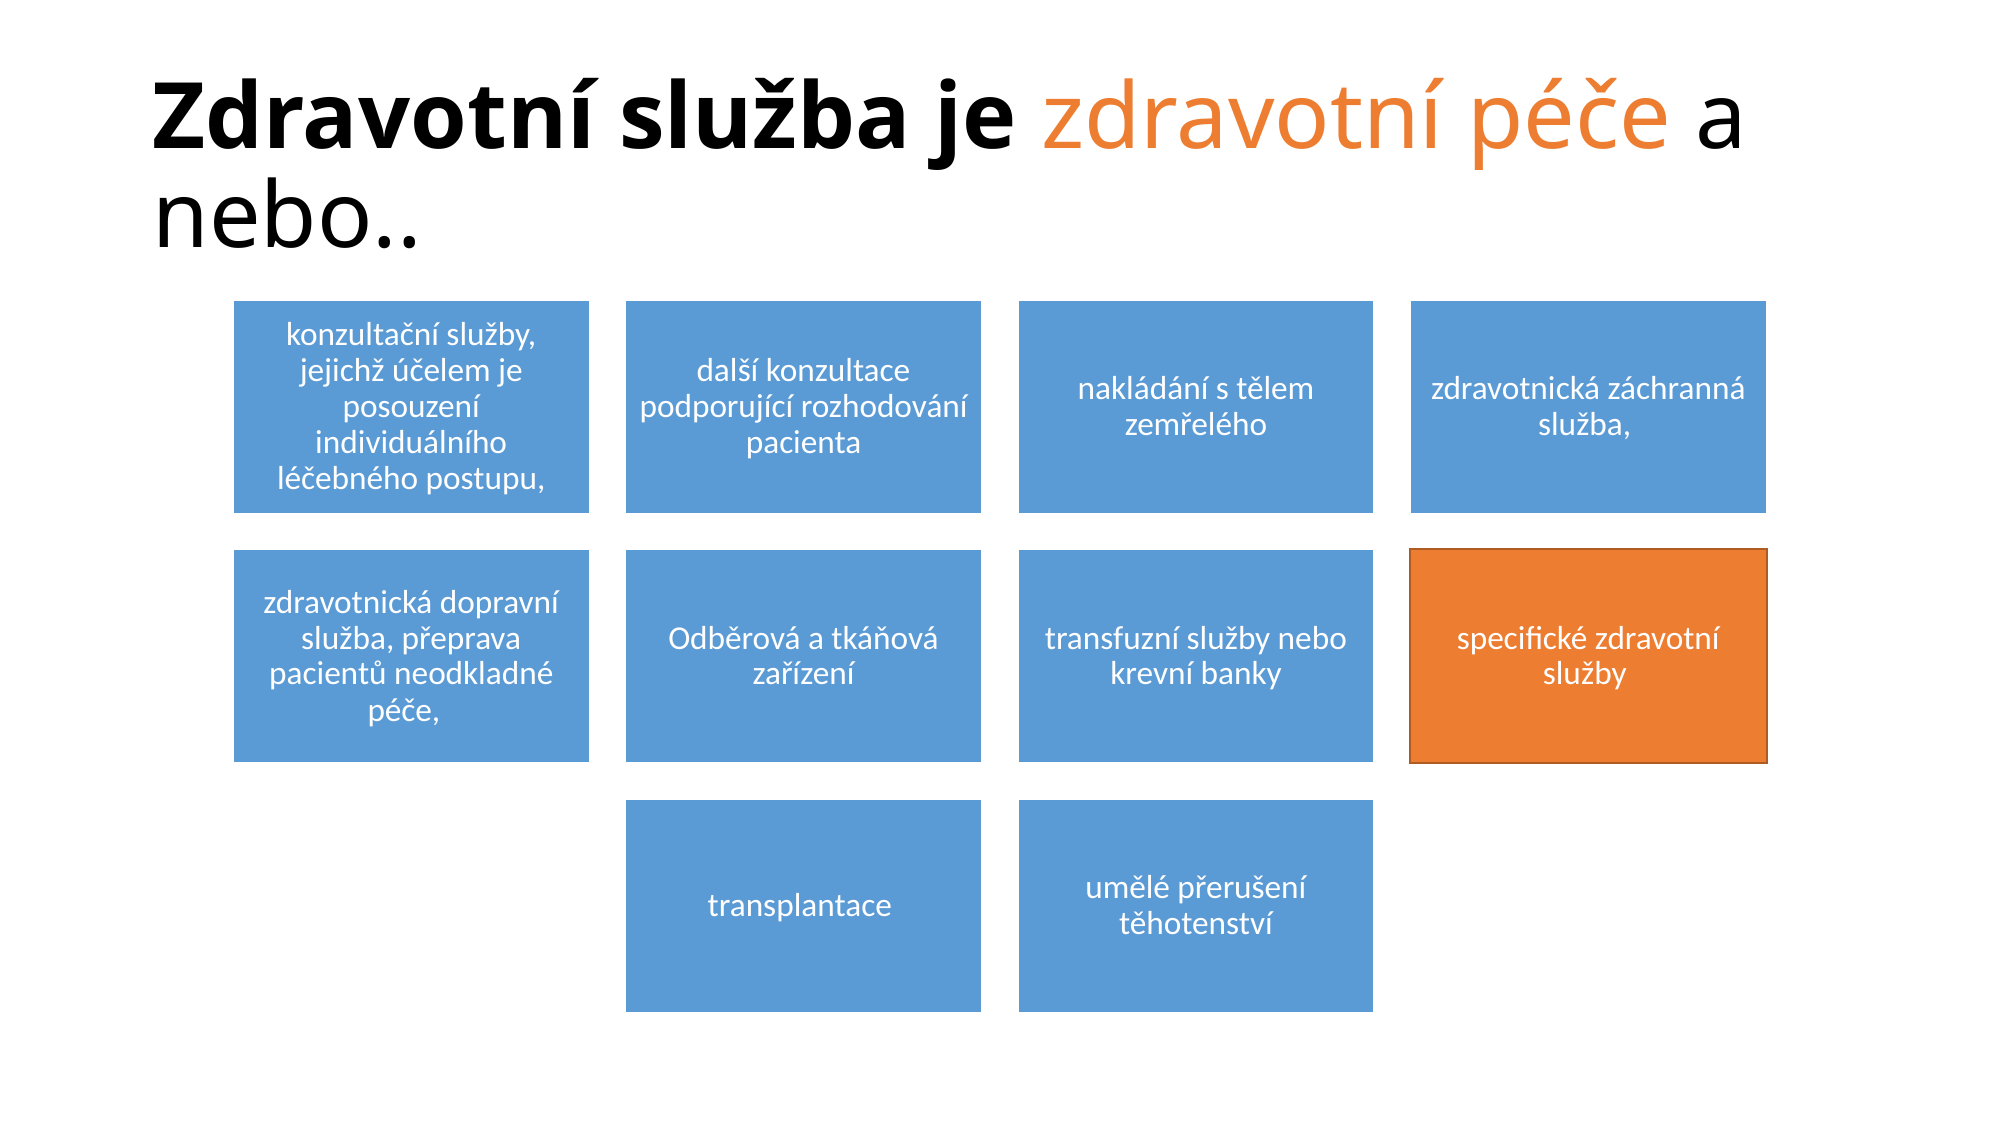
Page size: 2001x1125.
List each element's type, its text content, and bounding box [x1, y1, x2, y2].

title Zdravotní služba je zdravotní péče a nebo.. [137, 59, 1863, 278]
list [137, 299, 1863, 1014]
